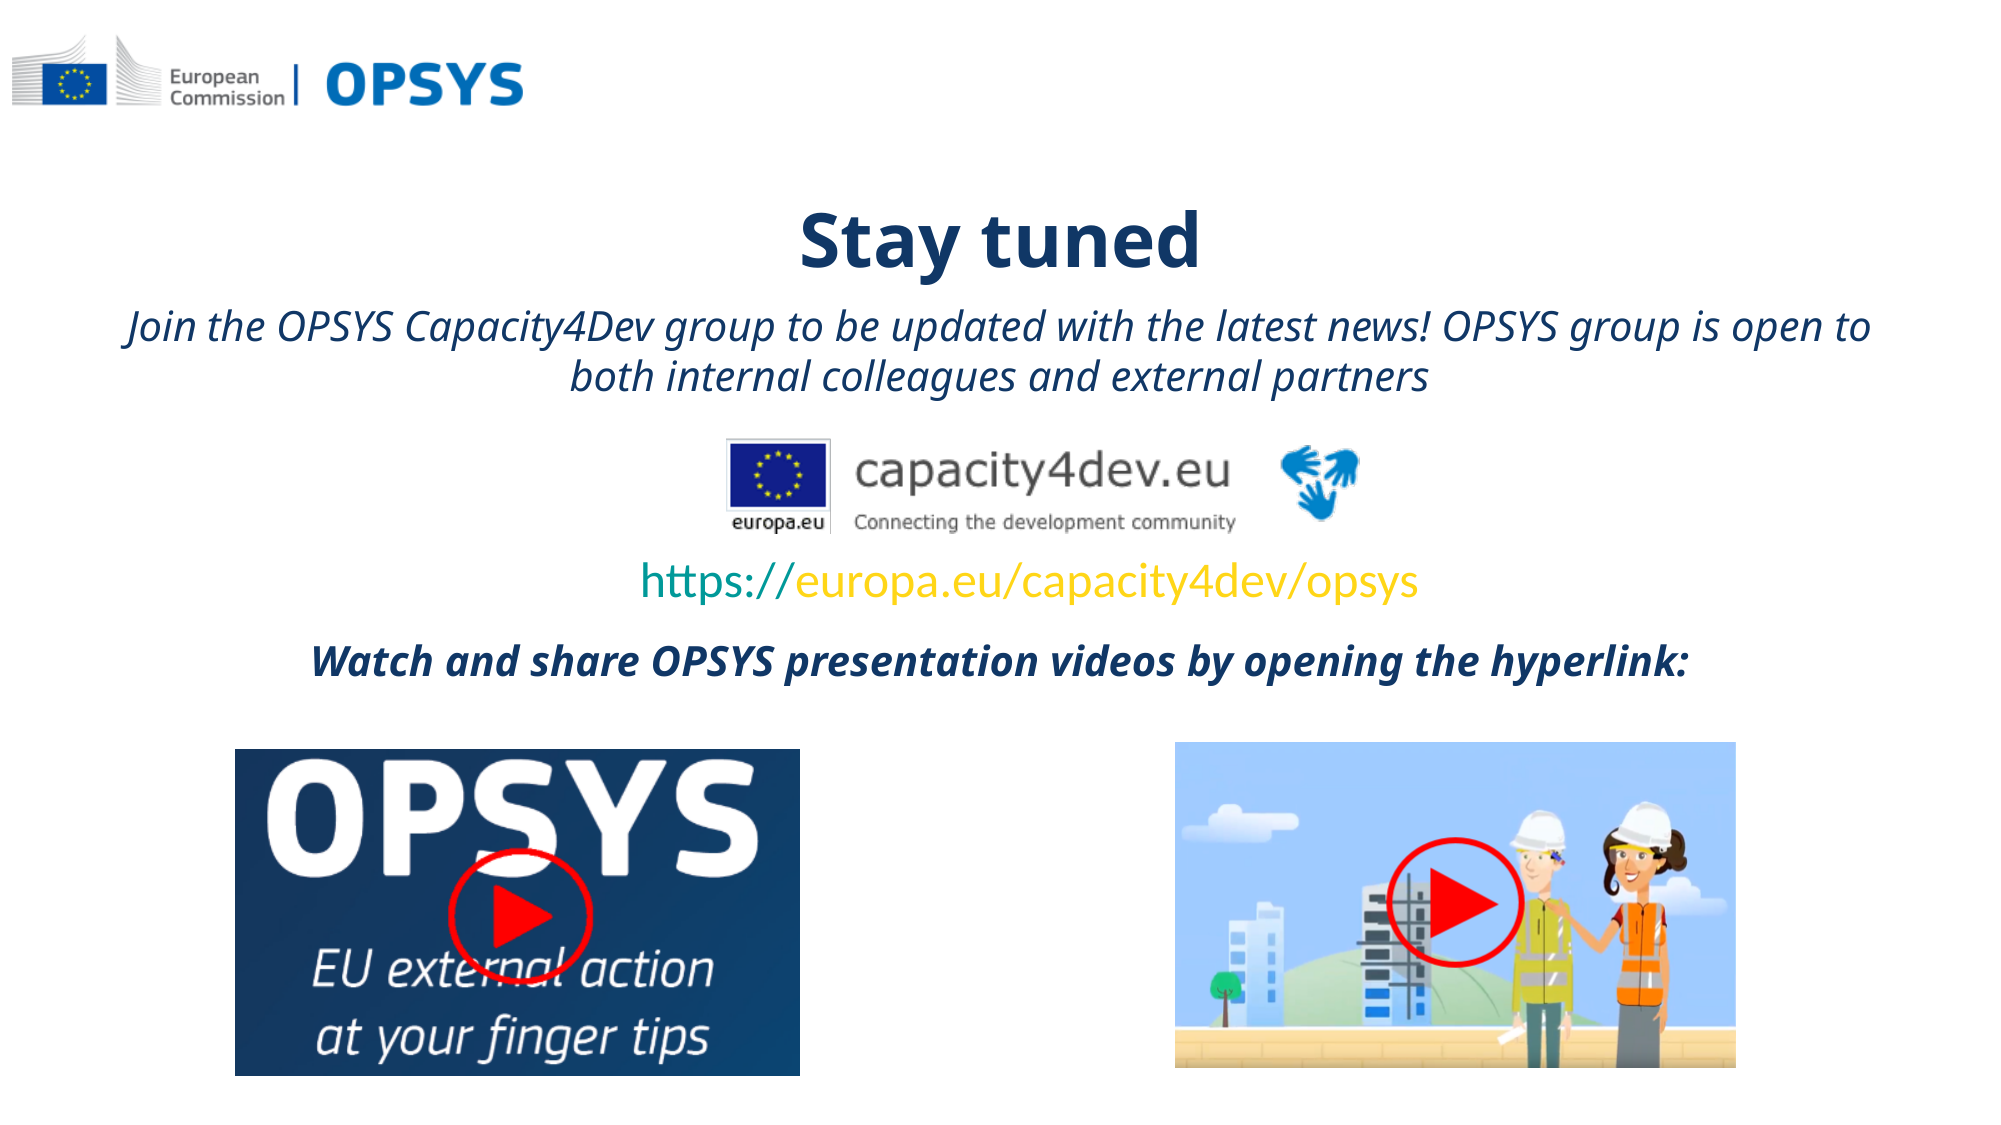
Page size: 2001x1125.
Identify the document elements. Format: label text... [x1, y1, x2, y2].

title Stay tuned [101, 160, 1902, 315]
picture [12, 0, 523, 137]
picture [235, 749, 800, 1076]
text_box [624, 433, 1436, 617]
list Join the OPSYS Capacity4Dev group to be updated with the latest news! OPSYS group is open to both internal colleagues and external partners Watch and share OPSYS presentation videos by opening the hyperlink: [99, 291, 1901, 717]
picture [1175, 741, 1736, 1068]
